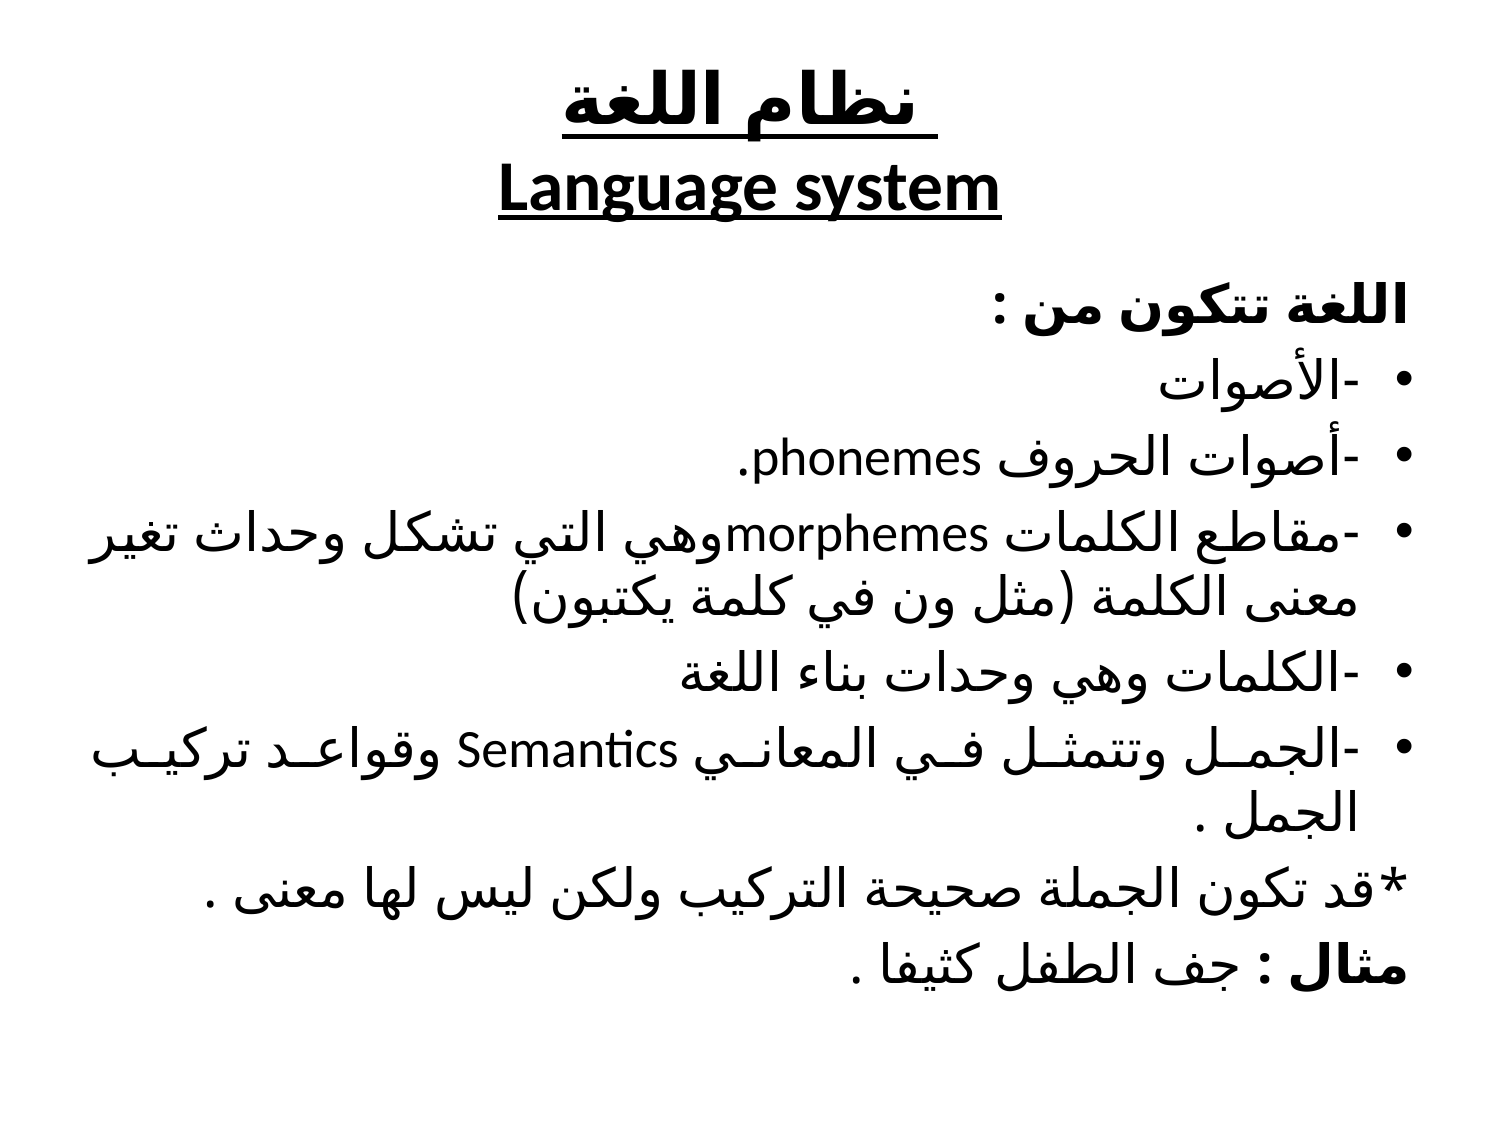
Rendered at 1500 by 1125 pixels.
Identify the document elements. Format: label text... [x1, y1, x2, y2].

list اللغة تتكون من : -الأصوات -أصوات الحروف phonemes. -مقاطع الكلمات morphemesوهي التي تشكل وحداث تغير معنى الكلمة (مثل ون في كلمة يكتبون) -الكلمات وهي وحدات بناء اللغة -الجمل وتتمثل في المعاني Semantics وقواعد تركيب الجمل . *قد تكون الجملة صحيحة التركيب ولكن ليس لها معنى . مثال : جف الطفل كثيفا . [75, 262, 1425, 1005]
title نظام اللغة Language system [75, 45, 1425, 233]
